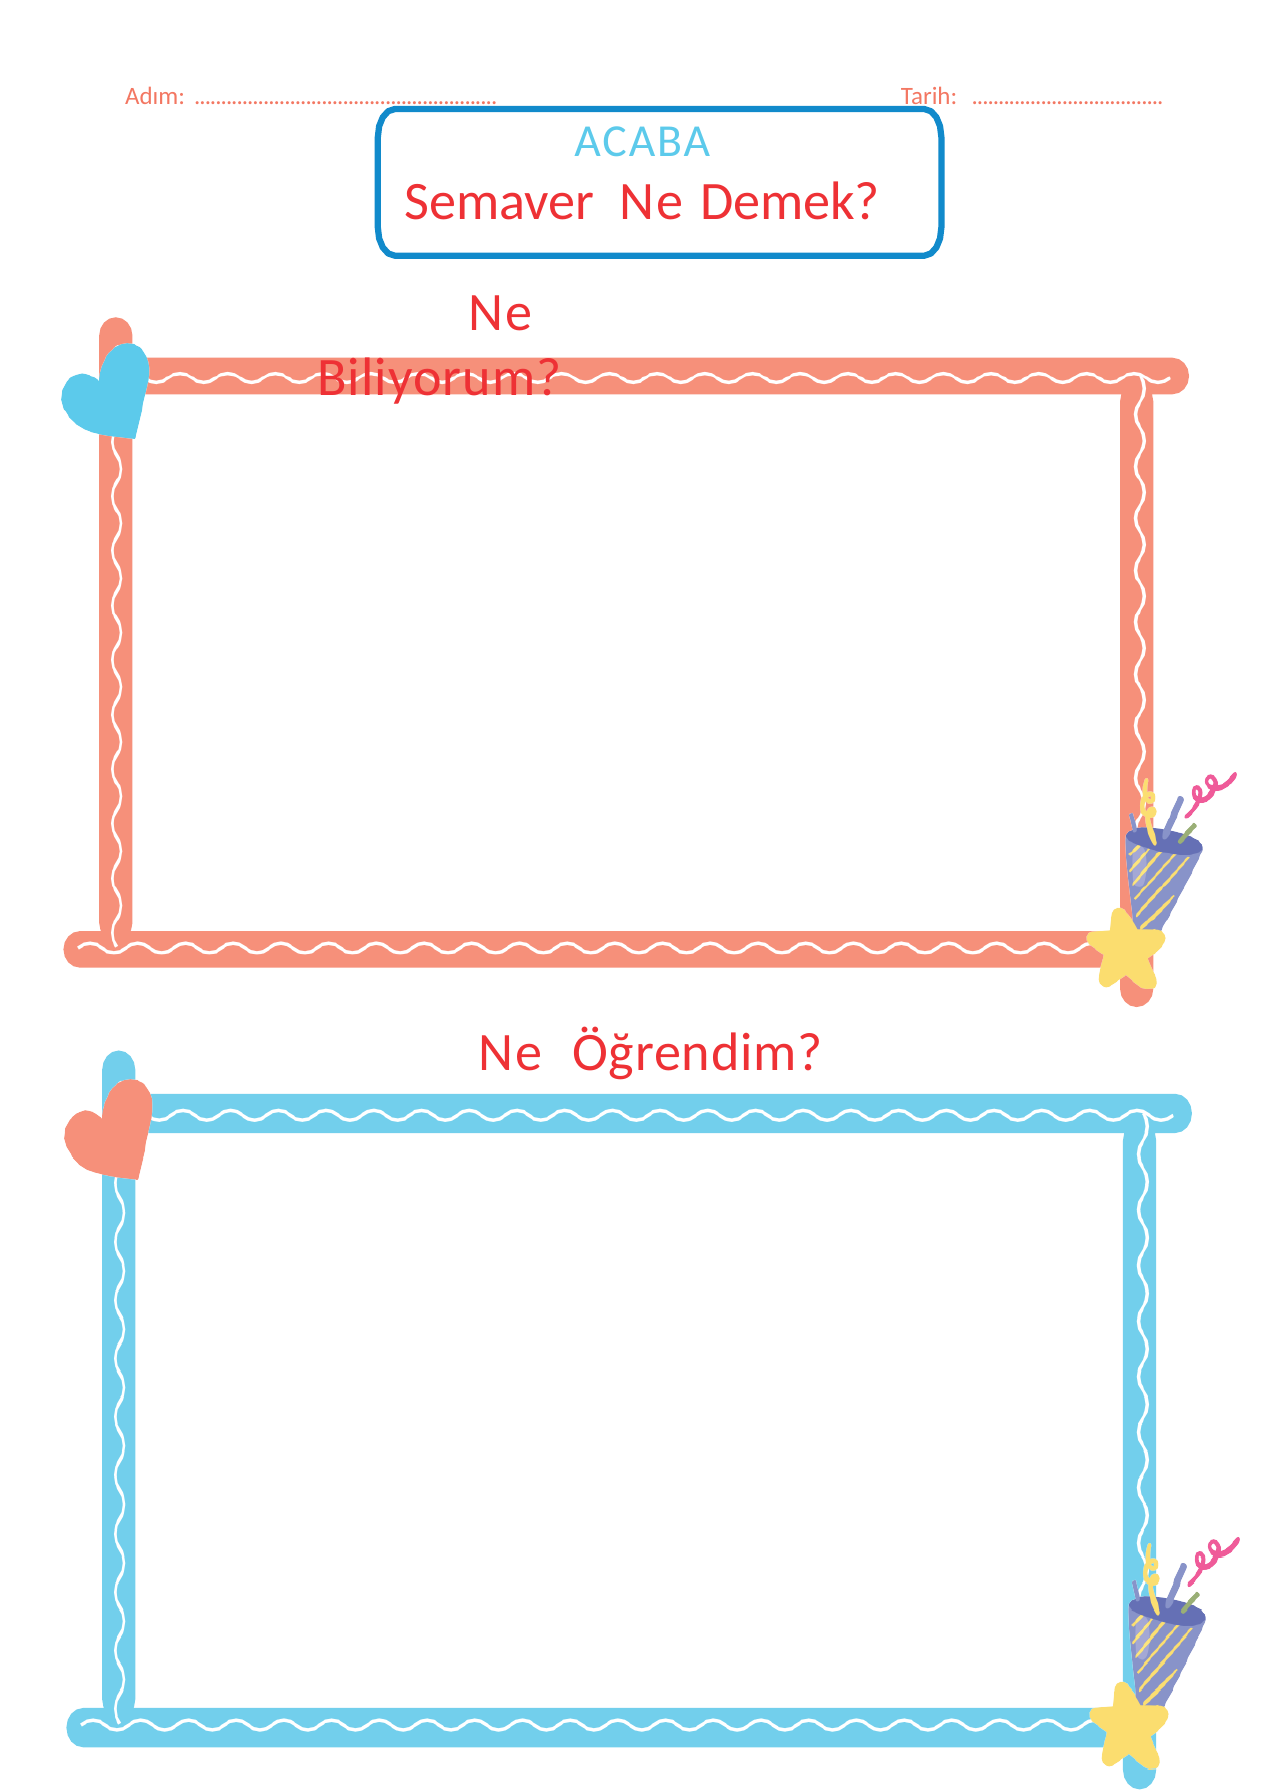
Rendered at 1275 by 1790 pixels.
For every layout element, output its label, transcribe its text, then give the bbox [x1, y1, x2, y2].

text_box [61, 316, 1237, 1008]
text_box [377, 109, 942, 256]
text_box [64, 1050, 1240, 1790]
text_box Tarih: .................................... [898, 77, 1171, 110]
text_box ACABA Semaver Ne Demek? [277, 108, 998, 231]
text_box Adım: ......................................................... [122, 77, 505, 110]
text_box Can ıntıNe Biliyorum? [267, 273, 987, 315]
text_box Ne Öğrendim? [476, 1016, 828, 1048]
